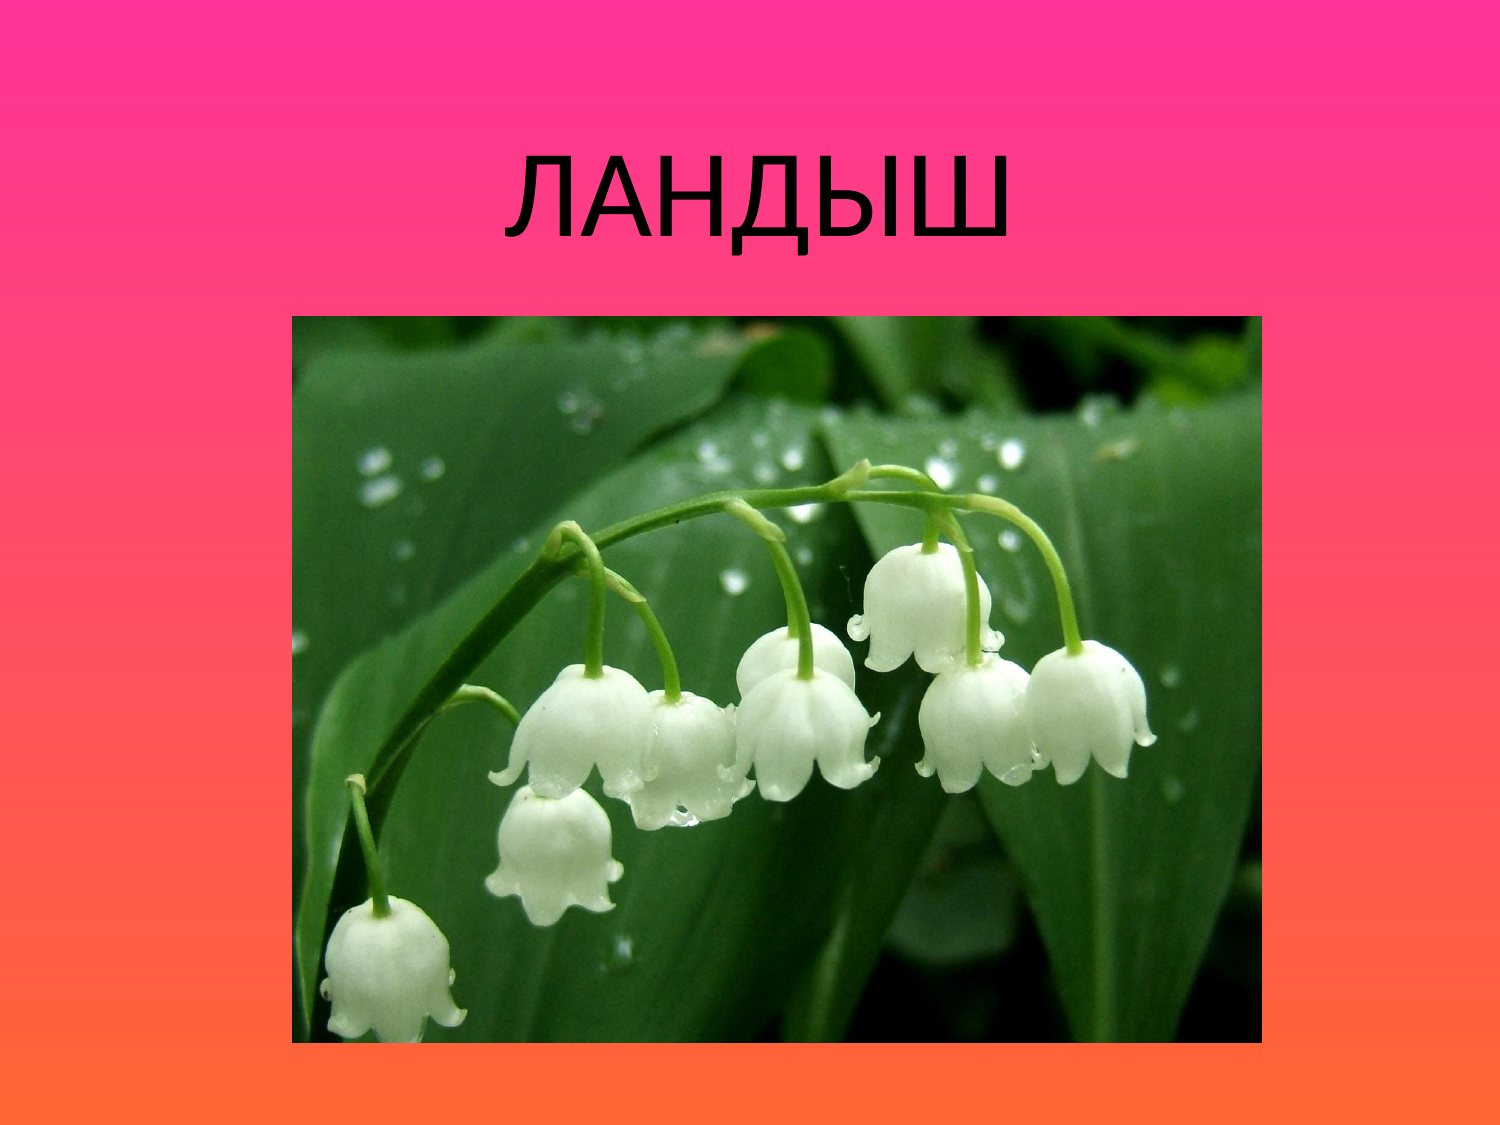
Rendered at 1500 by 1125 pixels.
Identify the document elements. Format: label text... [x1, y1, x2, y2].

title ЛАНДЫШ [93, 45, 1425, 1079]
picture [292, 316, 1262, 1044]
